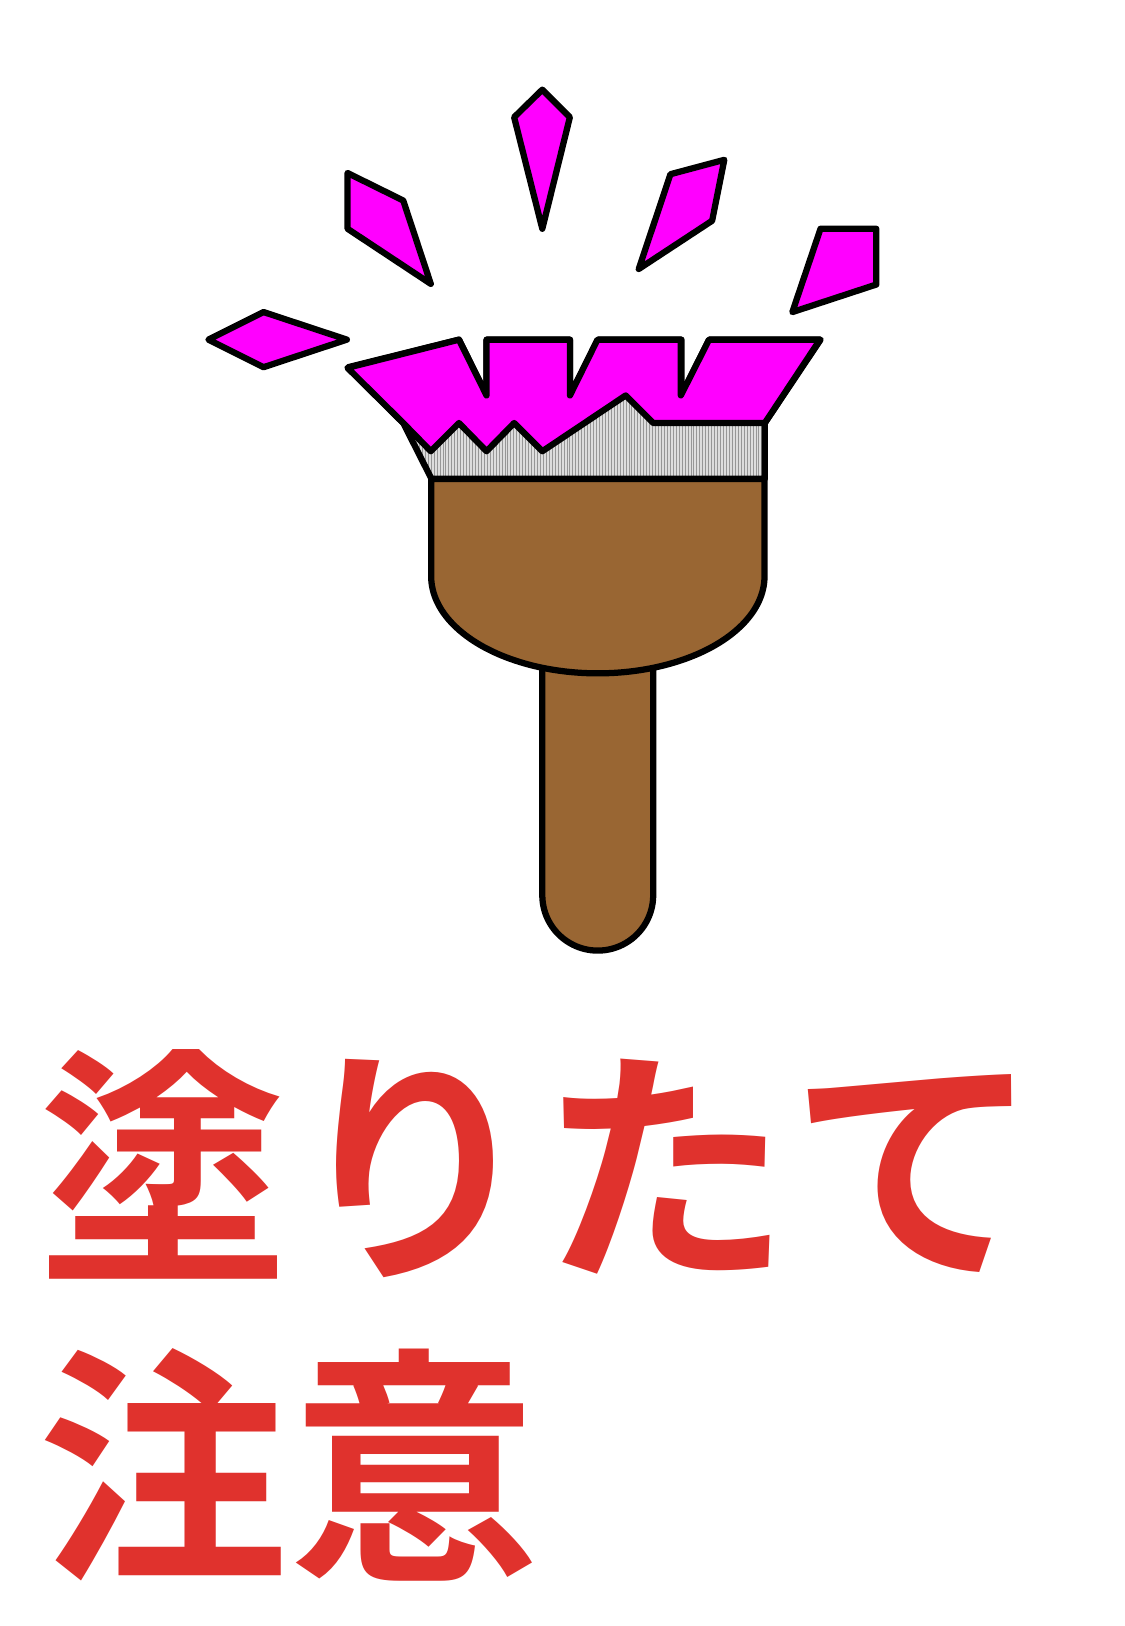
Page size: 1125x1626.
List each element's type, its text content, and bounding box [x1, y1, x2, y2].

text_box 塗りたて注意 [23, 1003, 1106, 1619]
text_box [208, 89, 877, 951]
